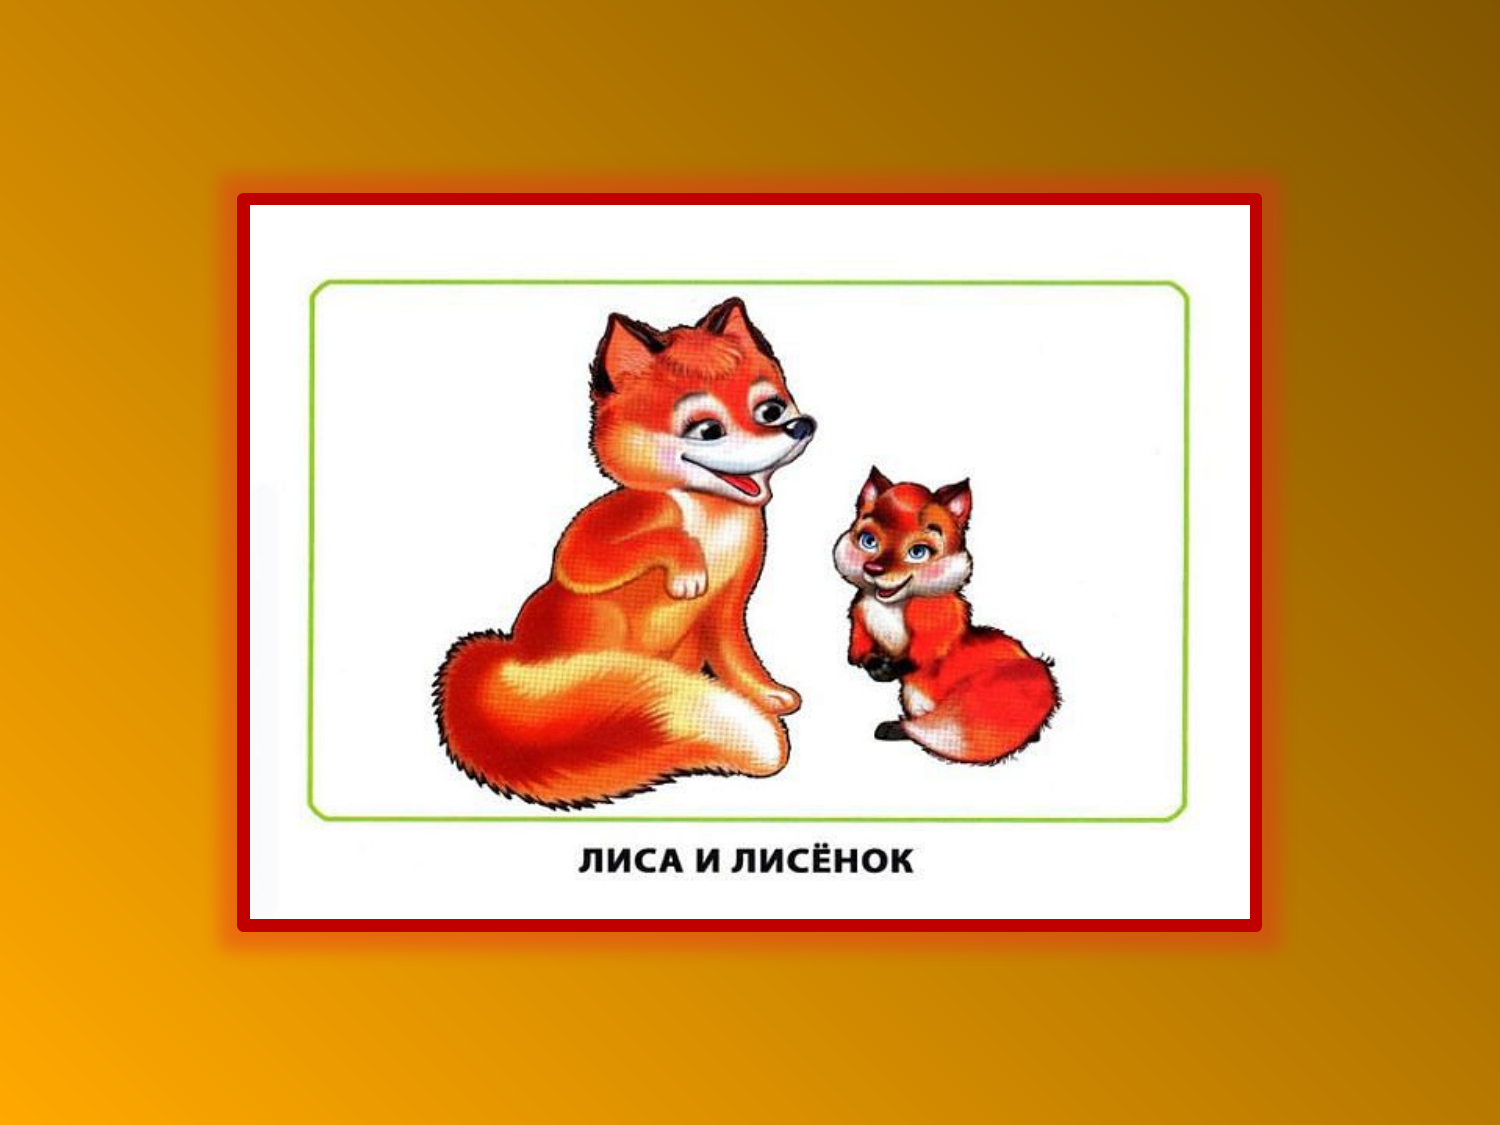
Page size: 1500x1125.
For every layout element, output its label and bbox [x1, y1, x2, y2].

picture [249, 205, 1251, 920]
